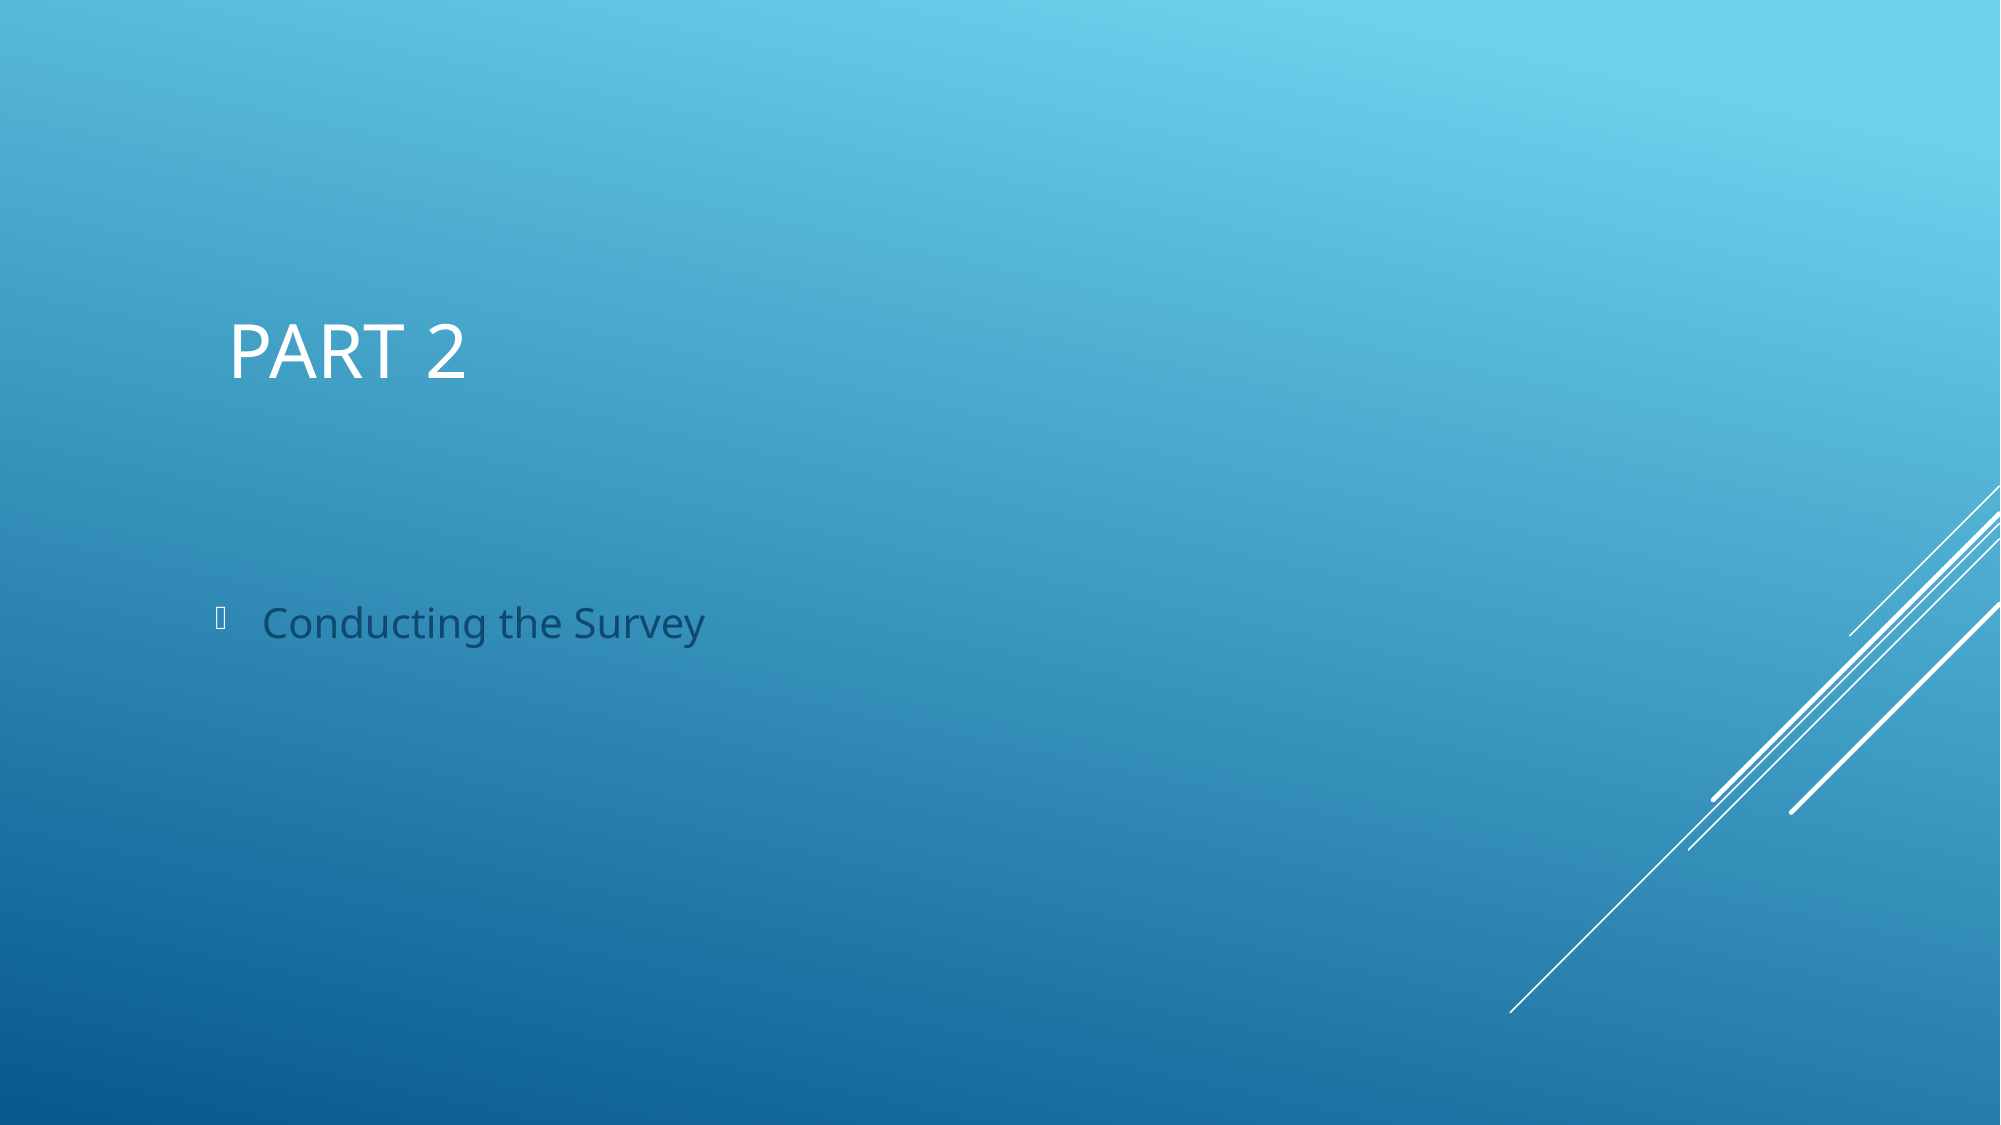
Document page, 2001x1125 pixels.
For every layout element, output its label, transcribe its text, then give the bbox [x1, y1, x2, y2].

title PART 2 [212, 224, 1613, 473]
list Conducting the Survey [200, 324, 1600, 918]
